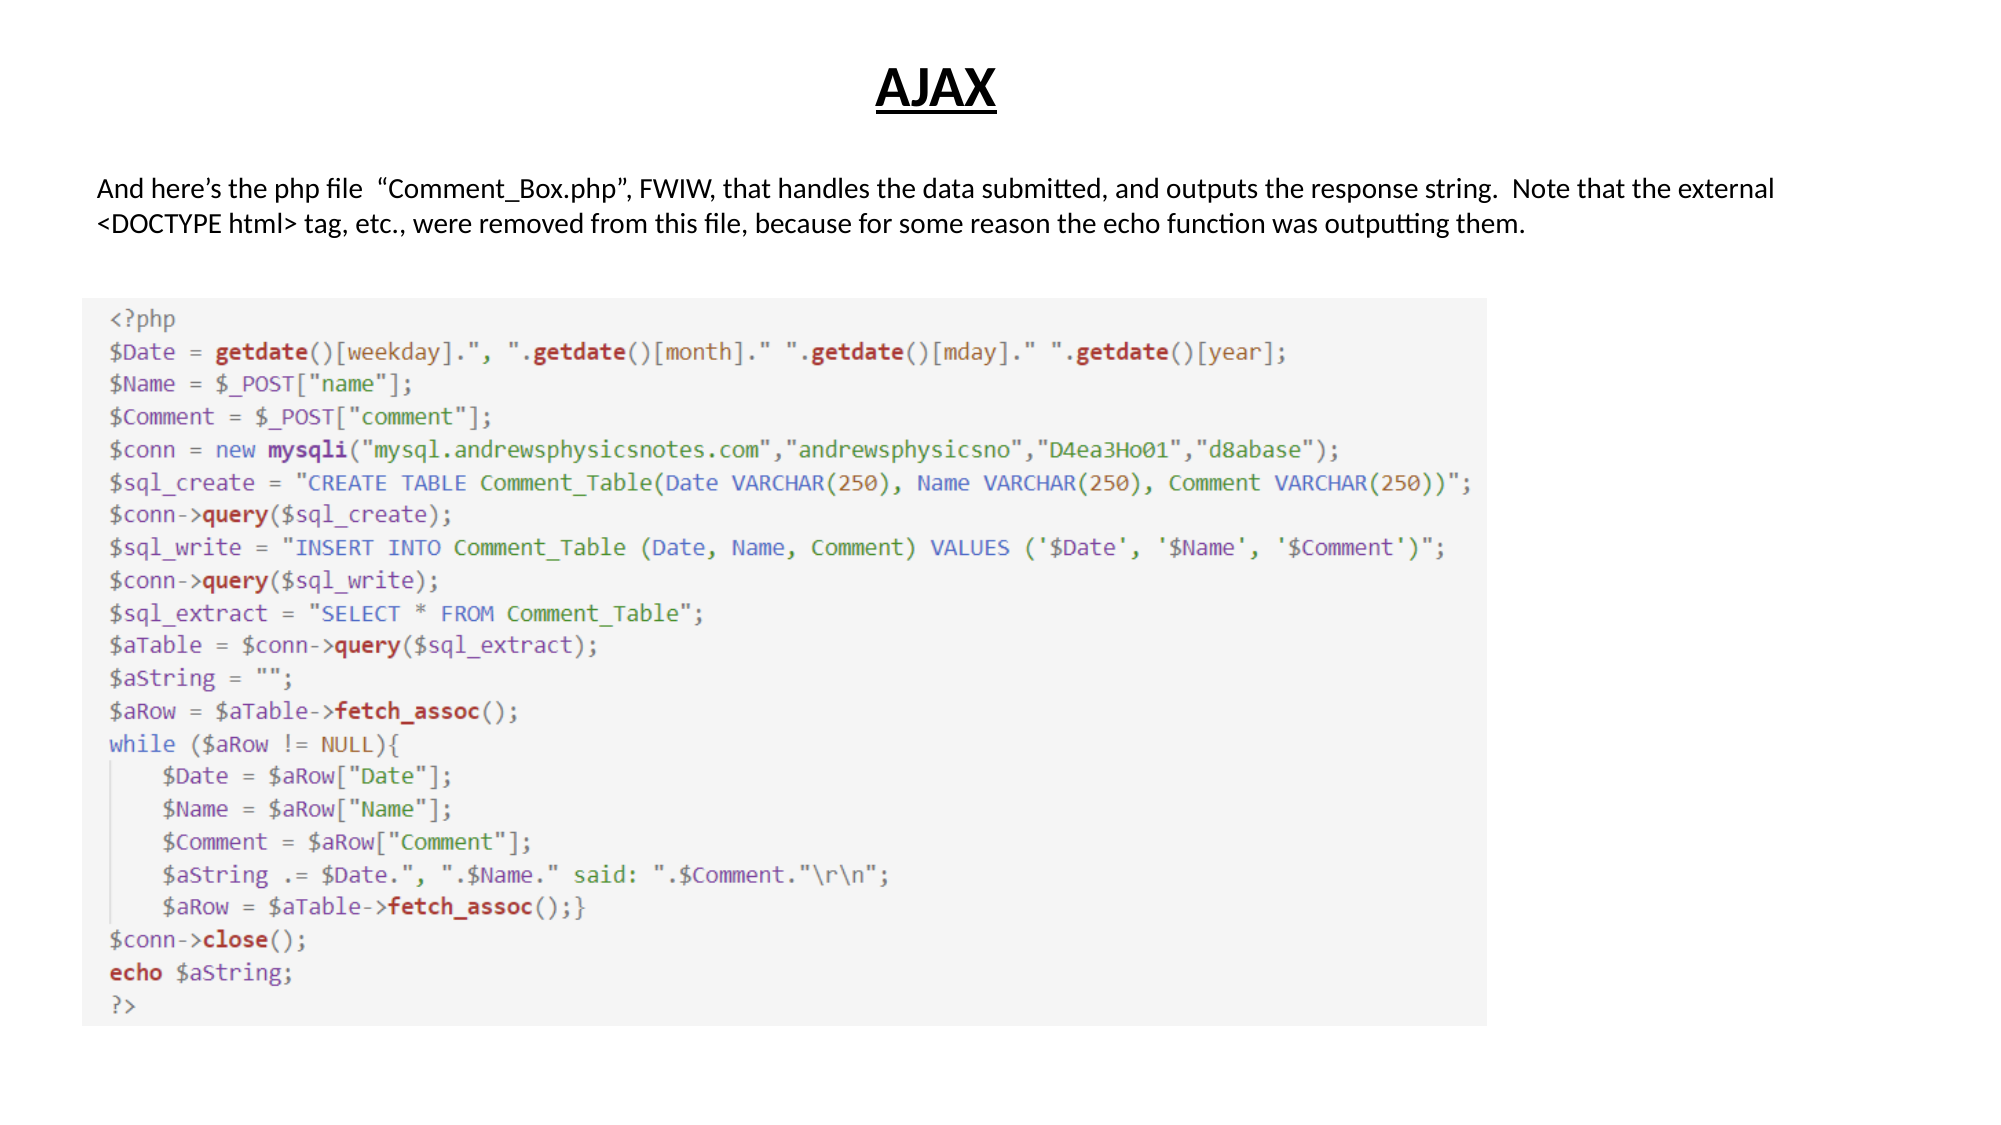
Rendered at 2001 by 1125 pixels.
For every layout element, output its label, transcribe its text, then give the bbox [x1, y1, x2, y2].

text_box AJAX [861, 40, 1040, 126]
text_box And here’s the php file “Comment_Box.php”, FWIW, that handles the data submitted, and outputs the response string. Note that the external <DOCTYPE html> tag, etc., were removed from this file, because for some reason the echo function was outputting them. [82, 162, 1800, 247]
picture [82, 298, 1487, 1026]
